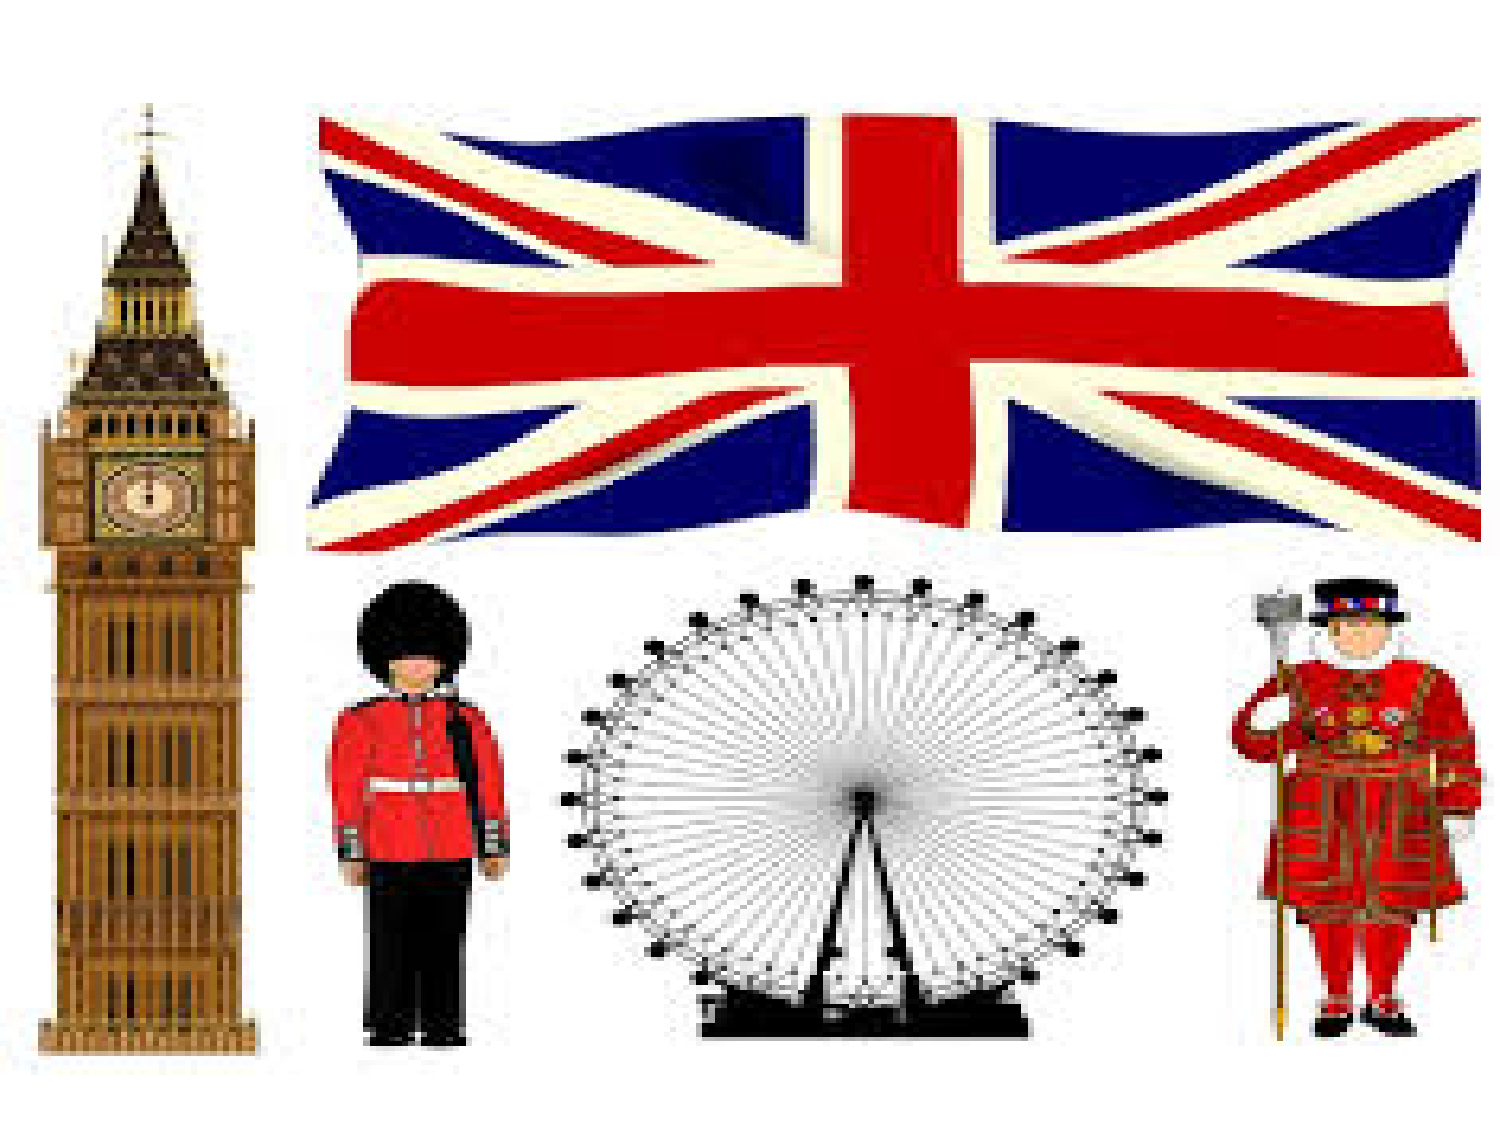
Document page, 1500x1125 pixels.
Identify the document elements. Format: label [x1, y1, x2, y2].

picture [0, 66, 1500, 1075]
